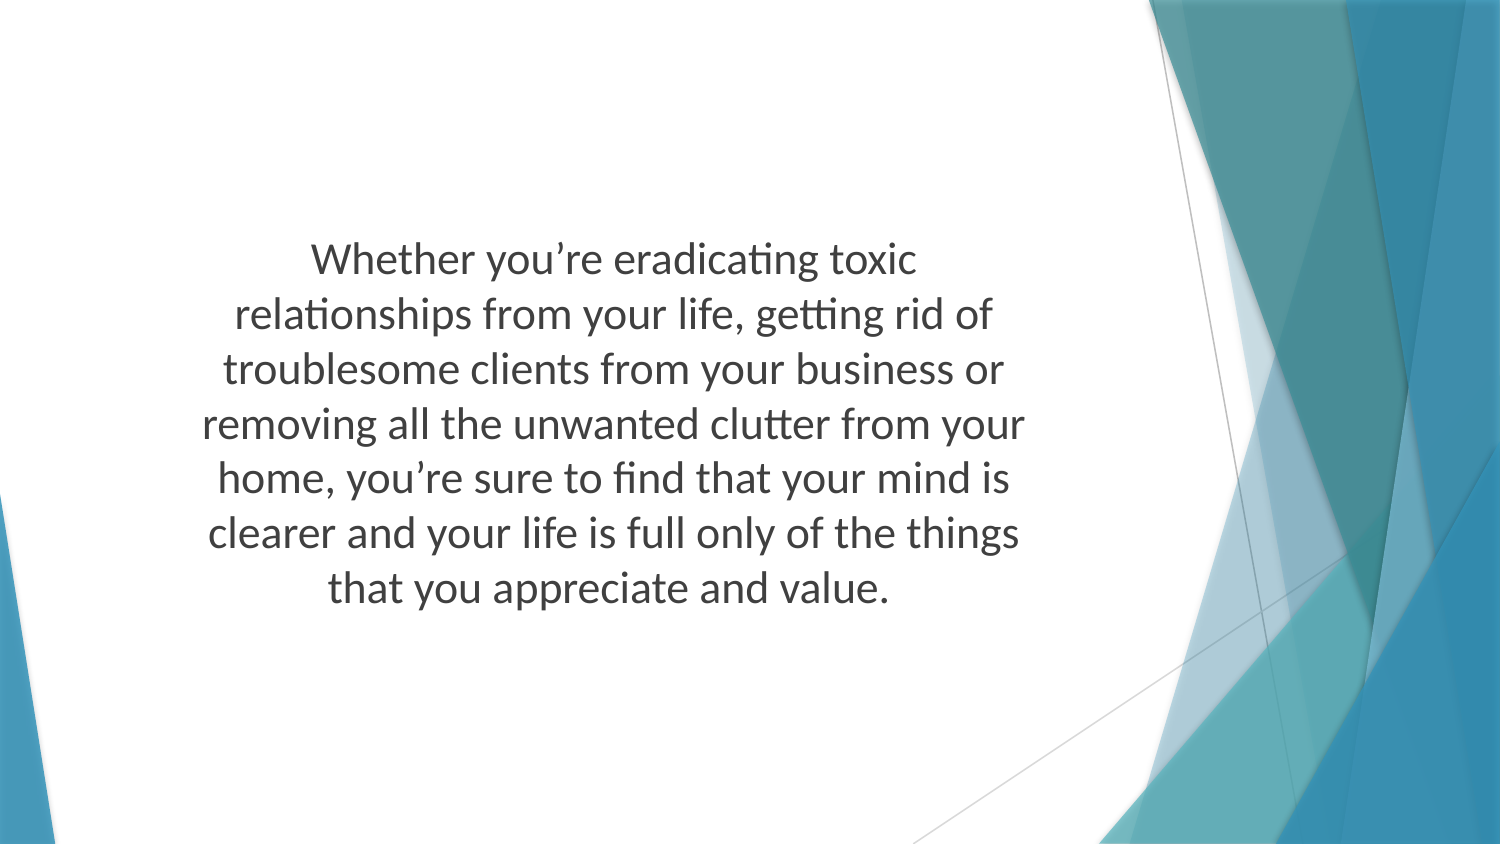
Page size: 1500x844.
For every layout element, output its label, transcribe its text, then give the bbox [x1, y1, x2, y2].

list Whether you’re eradicating toxic relationships from your life, getting rid of troublesome clients from your business or removing all the unwanted clutter from your home, you’re sure to find that your mind is clearer and your life is full only of the things that you appreciate and value. [183, 221, 1046, 741]
